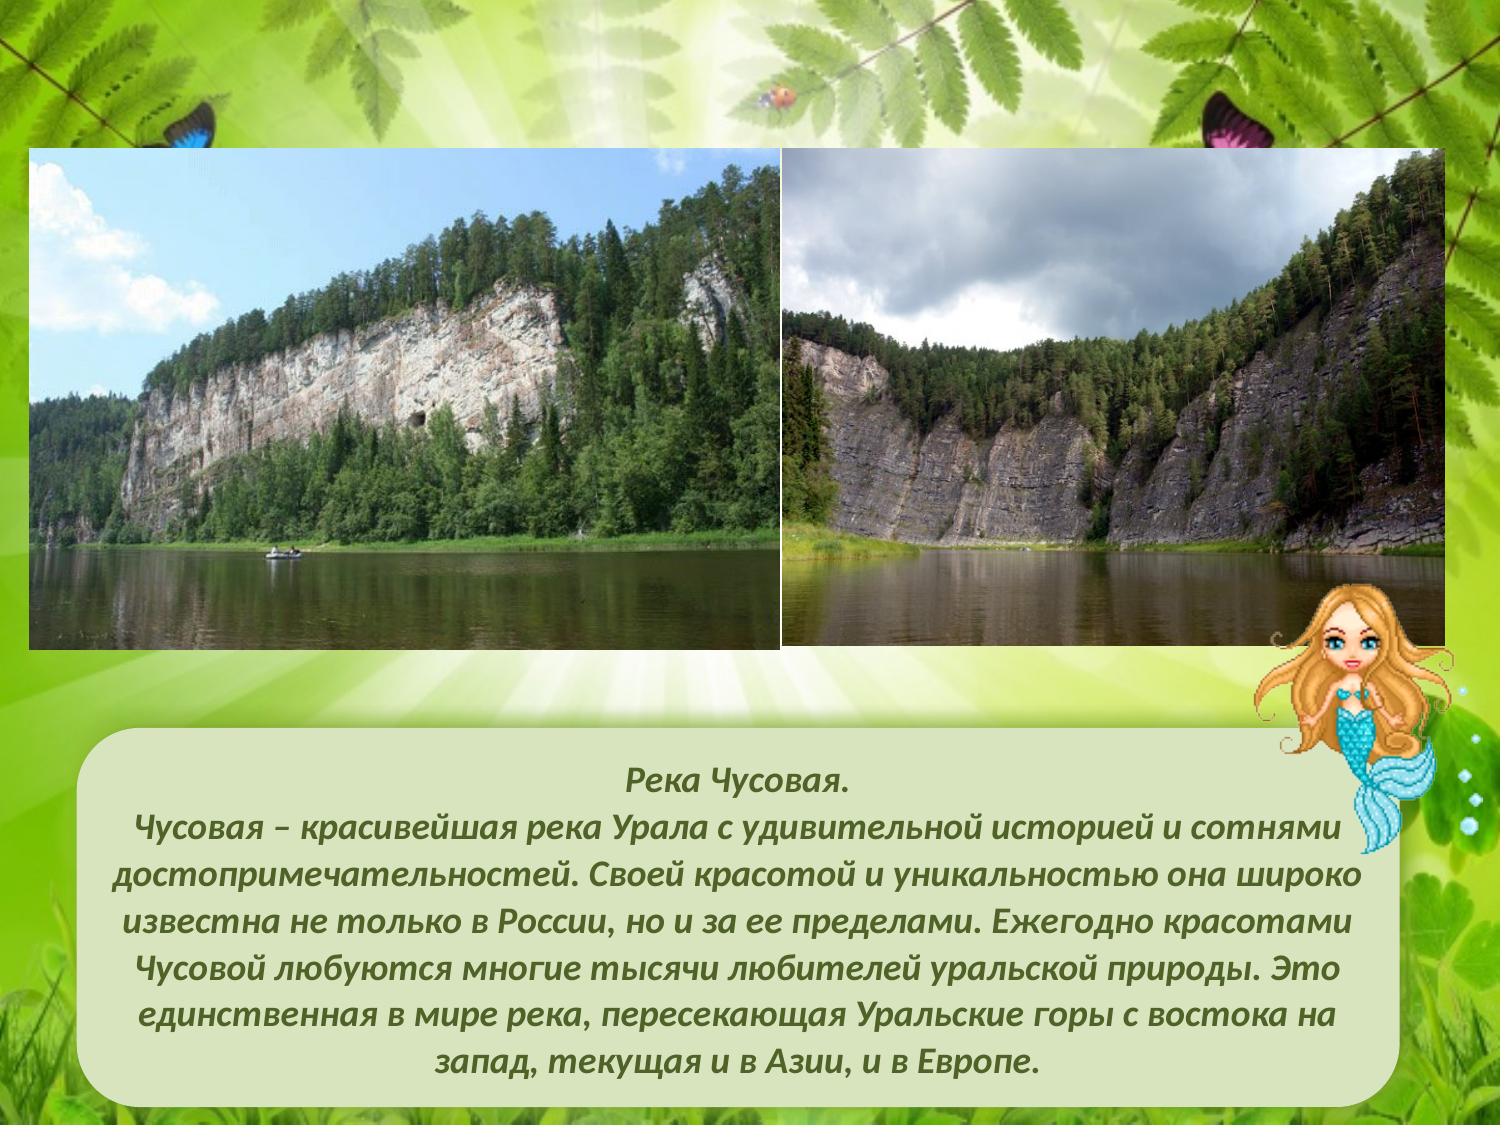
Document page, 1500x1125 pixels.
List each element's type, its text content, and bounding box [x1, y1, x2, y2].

text_box Река Чусовая. Чусовая – красивейшая река Урала с удивительной историей и сотнями достопримечательностей. Своей красотой и уникальностью она широко известна не только в России, но и за ее пределами. Ежегодно красотами Чусовой любуются многие тысячи любителей уральской природы. Это единственная в мире река, пересекающая Уральские горы с востока на запад, текущая и в Азии, и в Европе. [76, 727, 1400, 1108]
picture [0, 0, 1500, 1125]
